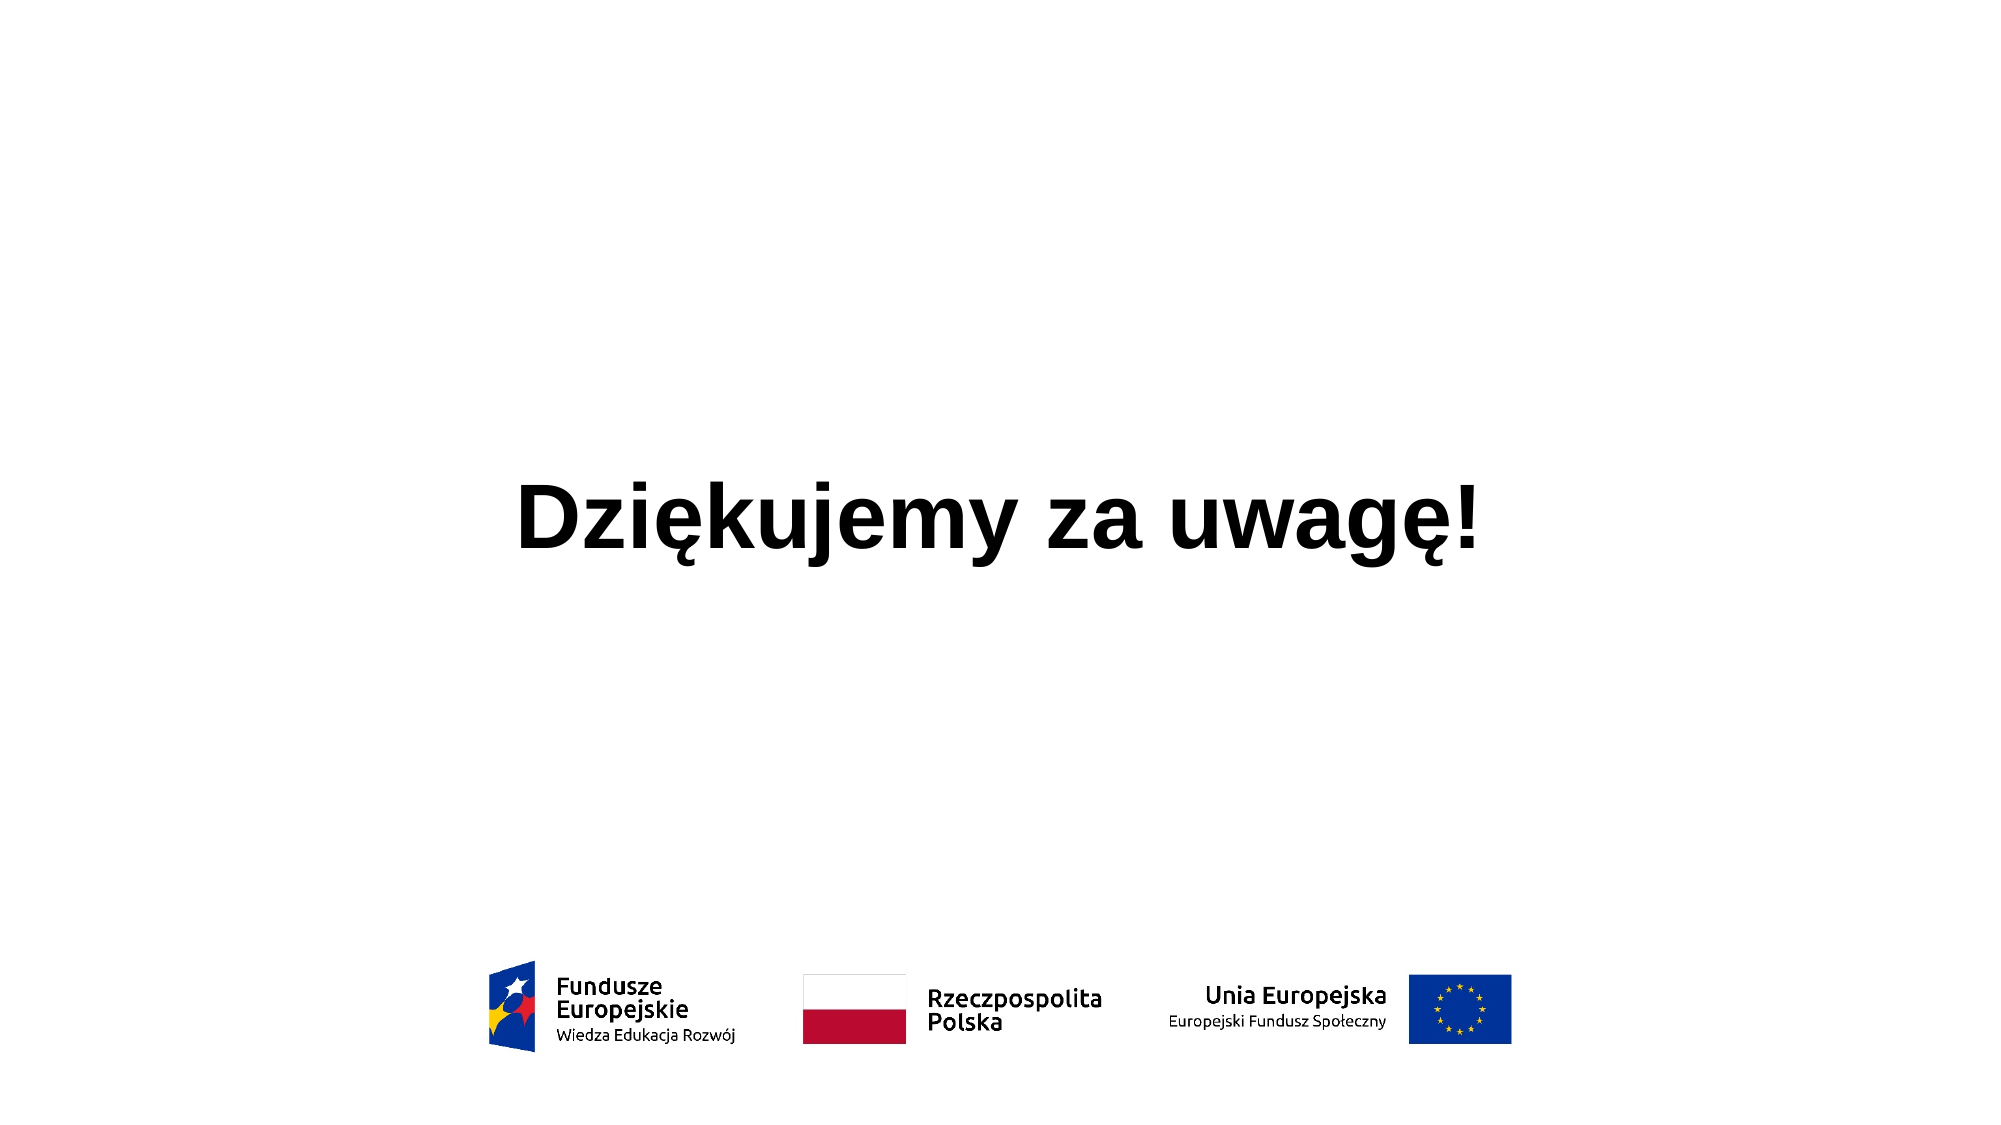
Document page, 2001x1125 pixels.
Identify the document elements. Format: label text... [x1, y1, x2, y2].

picture [466, 937, 1534, 1075]
title Dziękujemy za uwagę! [249, 184, 1750, 576]
